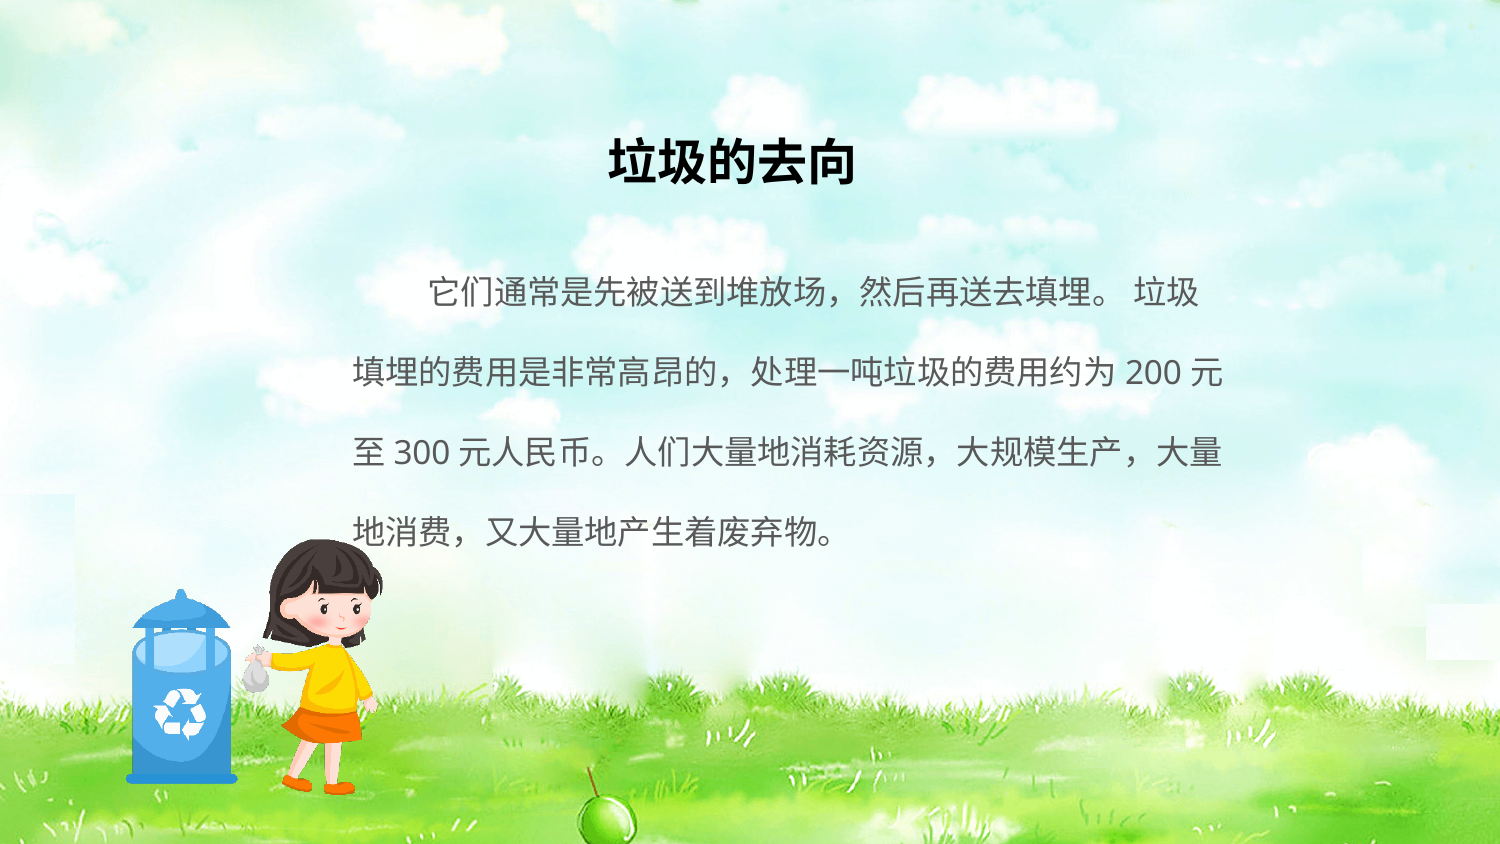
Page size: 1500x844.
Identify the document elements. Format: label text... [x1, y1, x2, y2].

text_box 垃圾的去向 [592, 123, 935, 198]
text_box 它们通常是先被送到堆放场，然后再送去填埋。 垃圾填埋的费用是非常高昂的，处理一吨垃圾的费用约为200元至300元人民币。人们大量地消耗资源，大规模生产，大量地消费，又大量地产生着废弃物。 [337, 224, 1242, 559]
picture [0, 0, 1500, 844]
